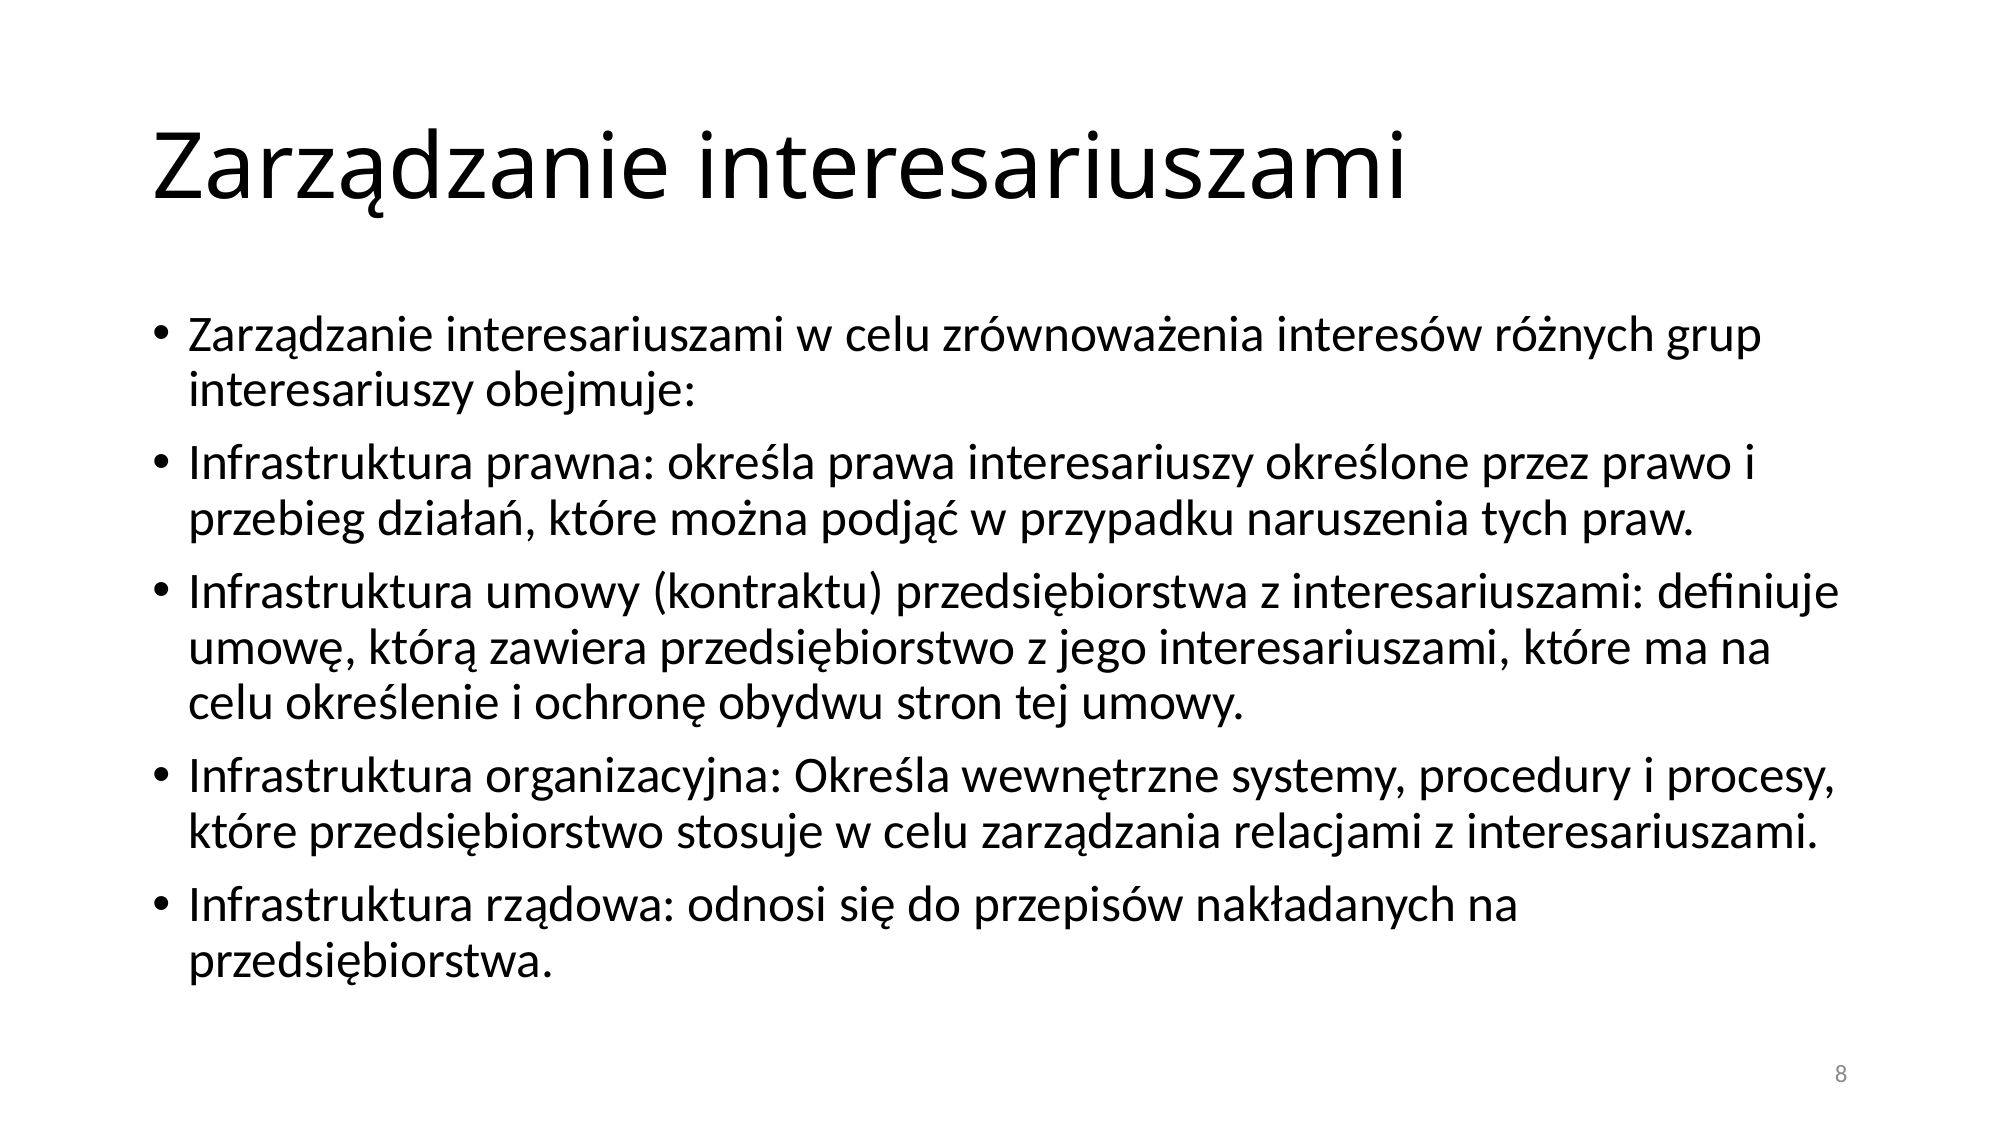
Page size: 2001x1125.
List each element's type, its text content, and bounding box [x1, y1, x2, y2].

list Zarządzanie interesariuszami w celu zrównoważenia interesów różnych grup interesariuszy obejmuje: Infrastruktura prawna: określa prawa interesariuszy określone przez prawo i przebieg działań, które można podjąć w przypadku naruszenia tych praw. Infrastruktura umowy (kontraktu) przedsiębiorstwa z interesariuszami: definiuje umowę, którą zawiera przedsiębiorstwo z jego interesariuszami, które ma na celu określenie i ochronę obydwu stron tej umowy. Infrastruktura organizacyjna: Określa wewnętrzne systemy, procedury i procesy, które przedsiębiorstwo stosuje w celu zarządzania relacjami z interesariuszami. Infrastruktura rządowa: odnosi się do przepisów nakładanych na przedsiębiorstwa. [137, 299, 1863, 1014]
title Zarządzanie interesariuszami [137, 59, 1863, 278]
slide_number 8 [1412, 1042, 1863, 1103]
